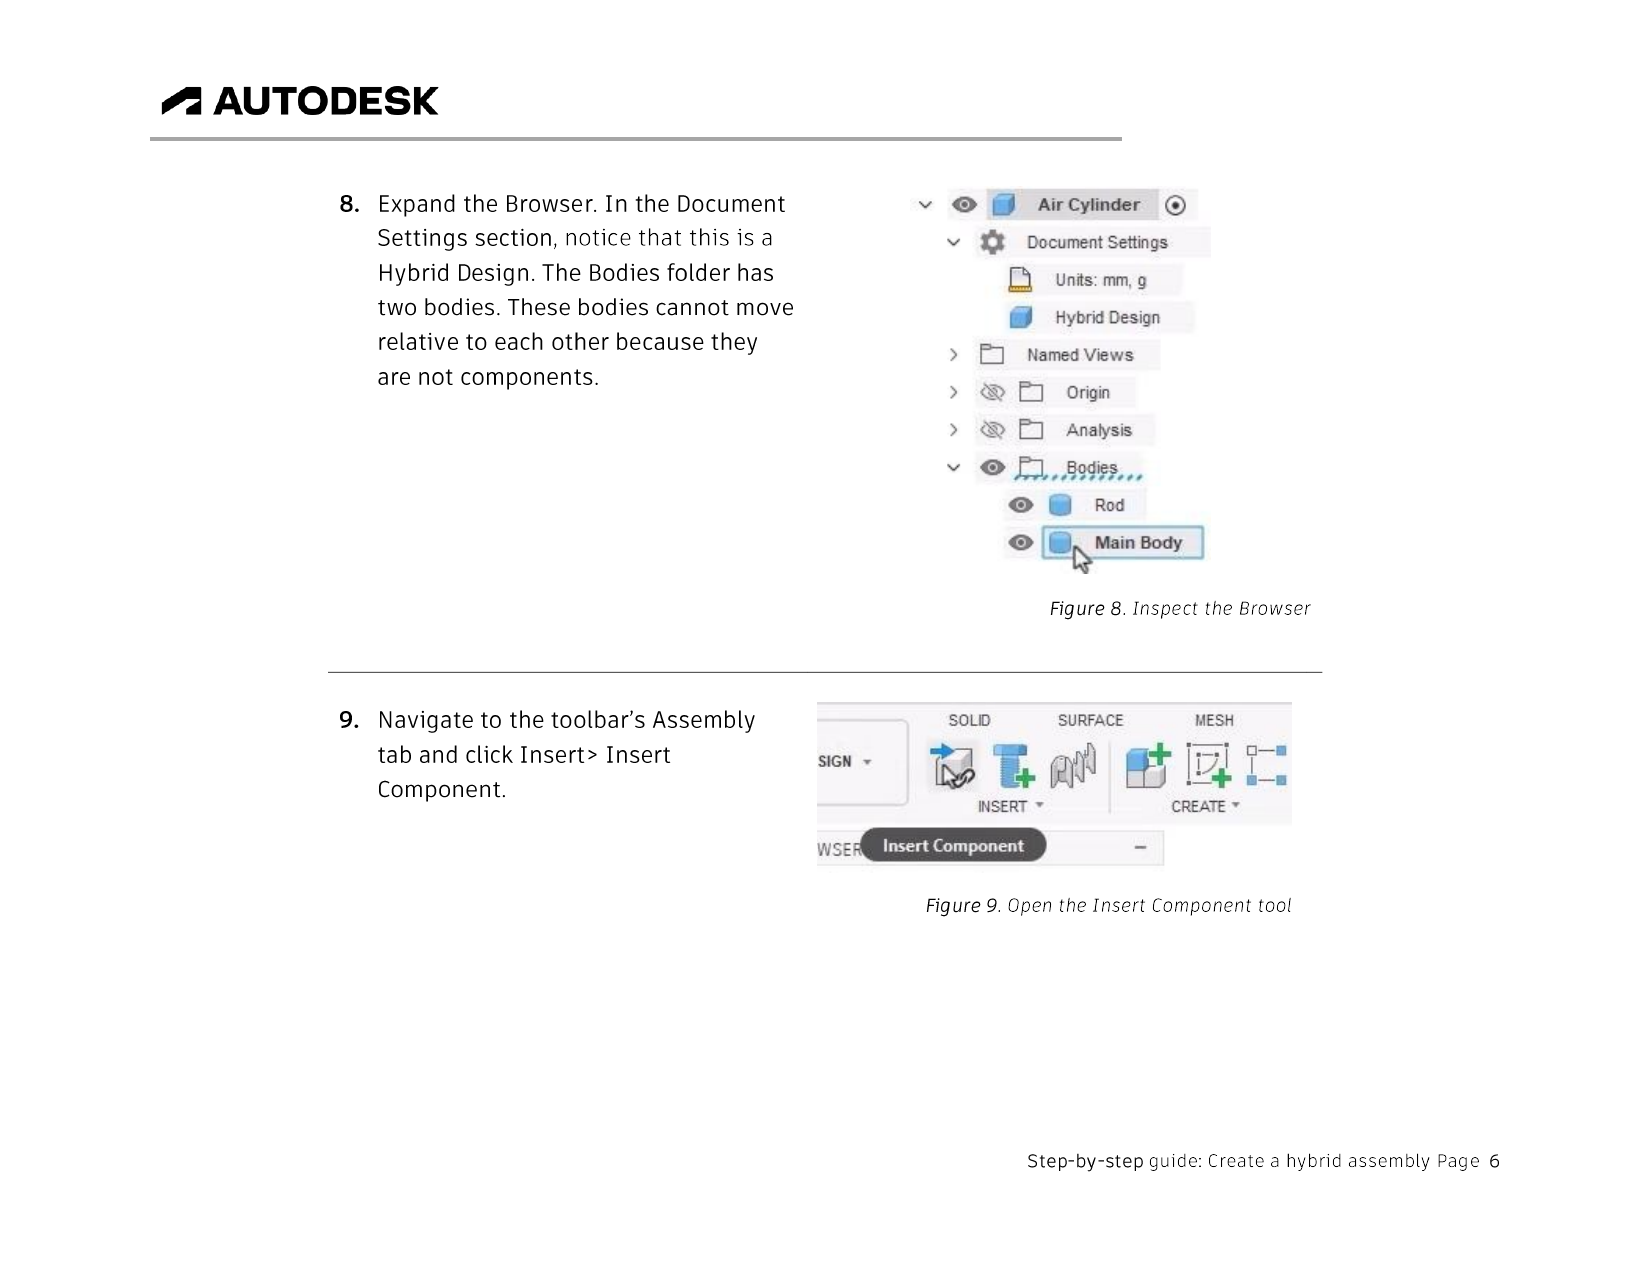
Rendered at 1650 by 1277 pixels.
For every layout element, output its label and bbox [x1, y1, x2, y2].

text_box [1049, 595, 1321, 623]
text_box [925, 892, 1302, 919]
picture [339, 703, 370, 736]
picture [817, 702, 1293, 873]
picture [910, 186, 1211, 575]
text_box [339, 187, 807, 393]
text_box [376, 703, 773, 806]
picture [160, 86, 439, 116]
text_box [1027, 1147, 1512, 1175]
